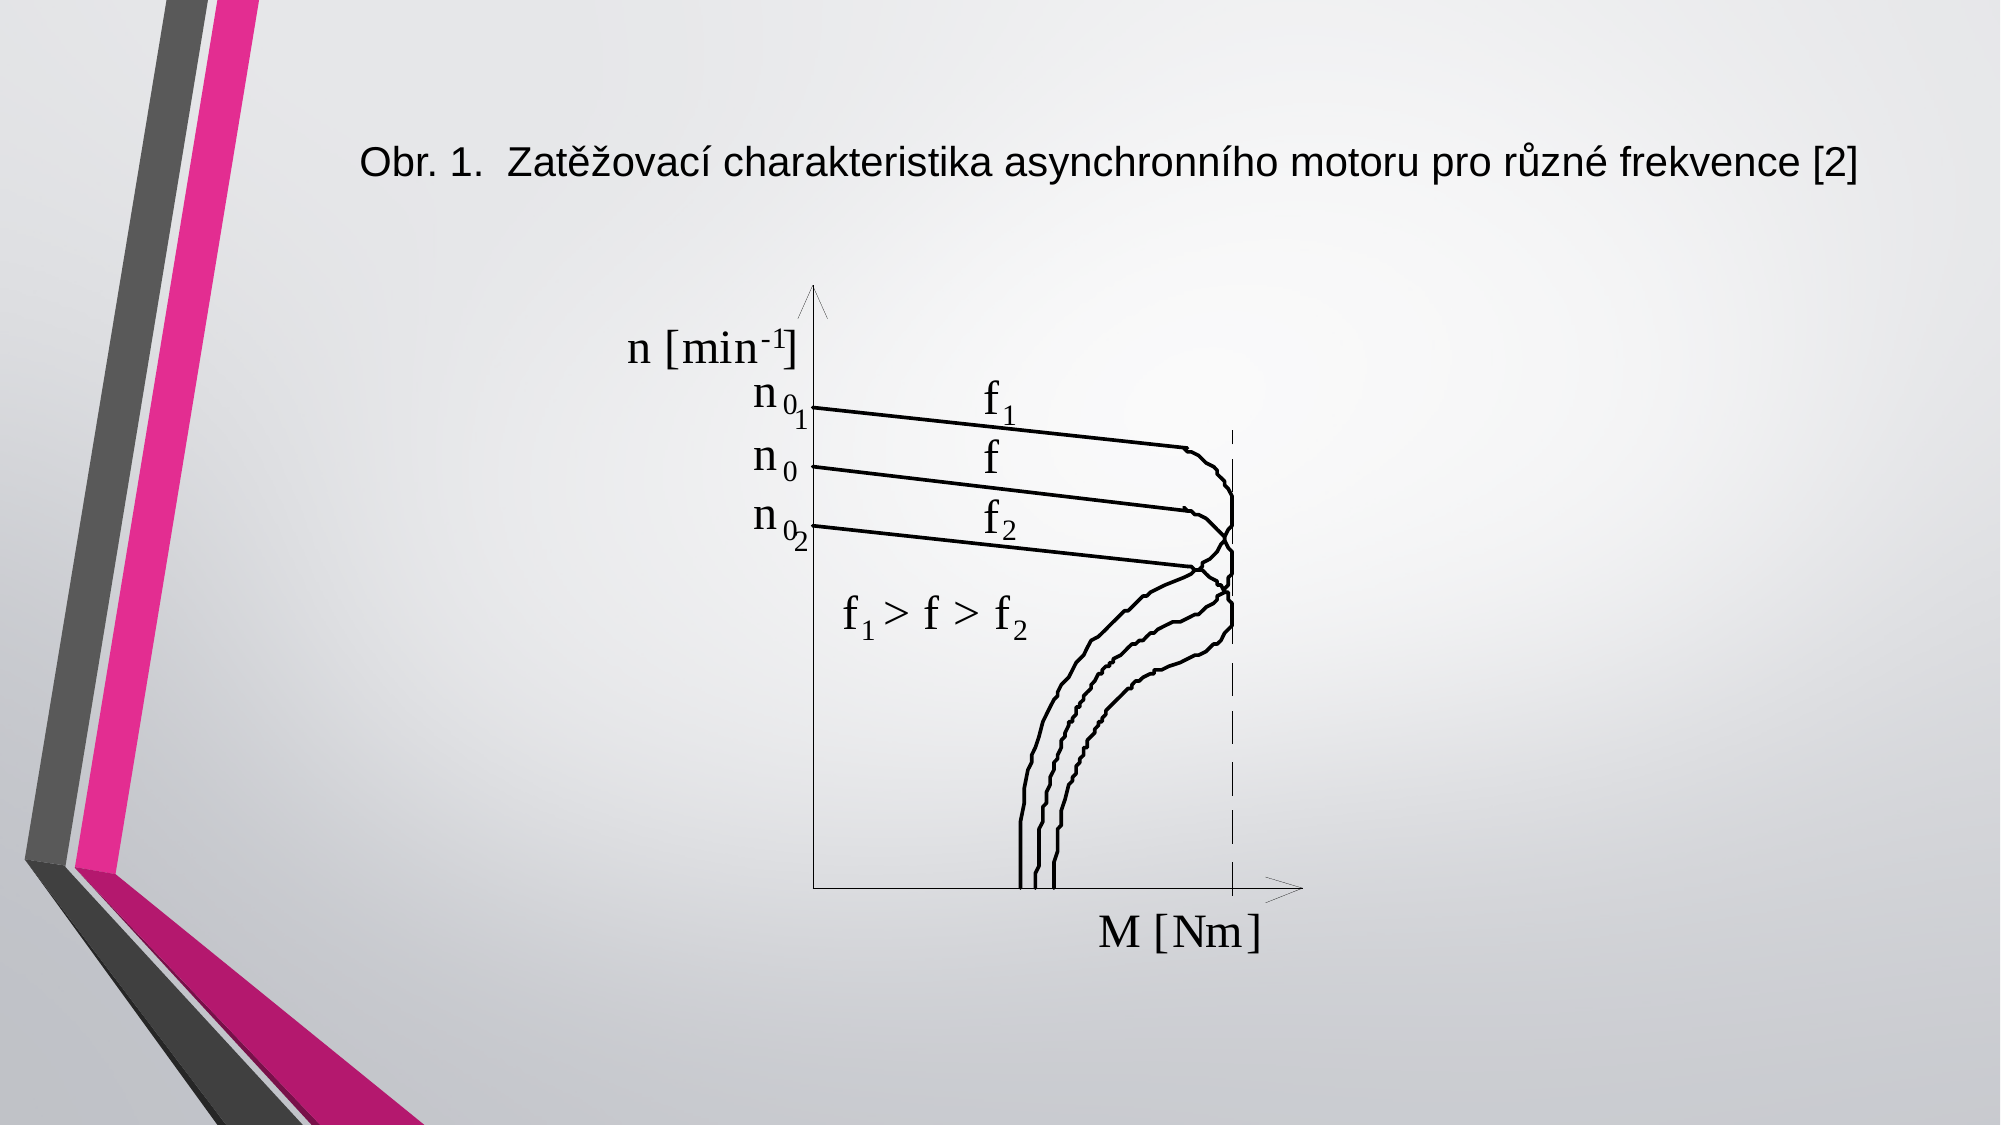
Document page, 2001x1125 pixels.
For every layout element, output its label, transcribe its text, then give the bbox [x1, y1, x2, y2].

text_box Obr. 1. Zatěžovací charakteristika asynchronního motoru pro různé frekvence [2] [344, 127, 1875, 192]
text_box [600, 266, 1321, 979]
